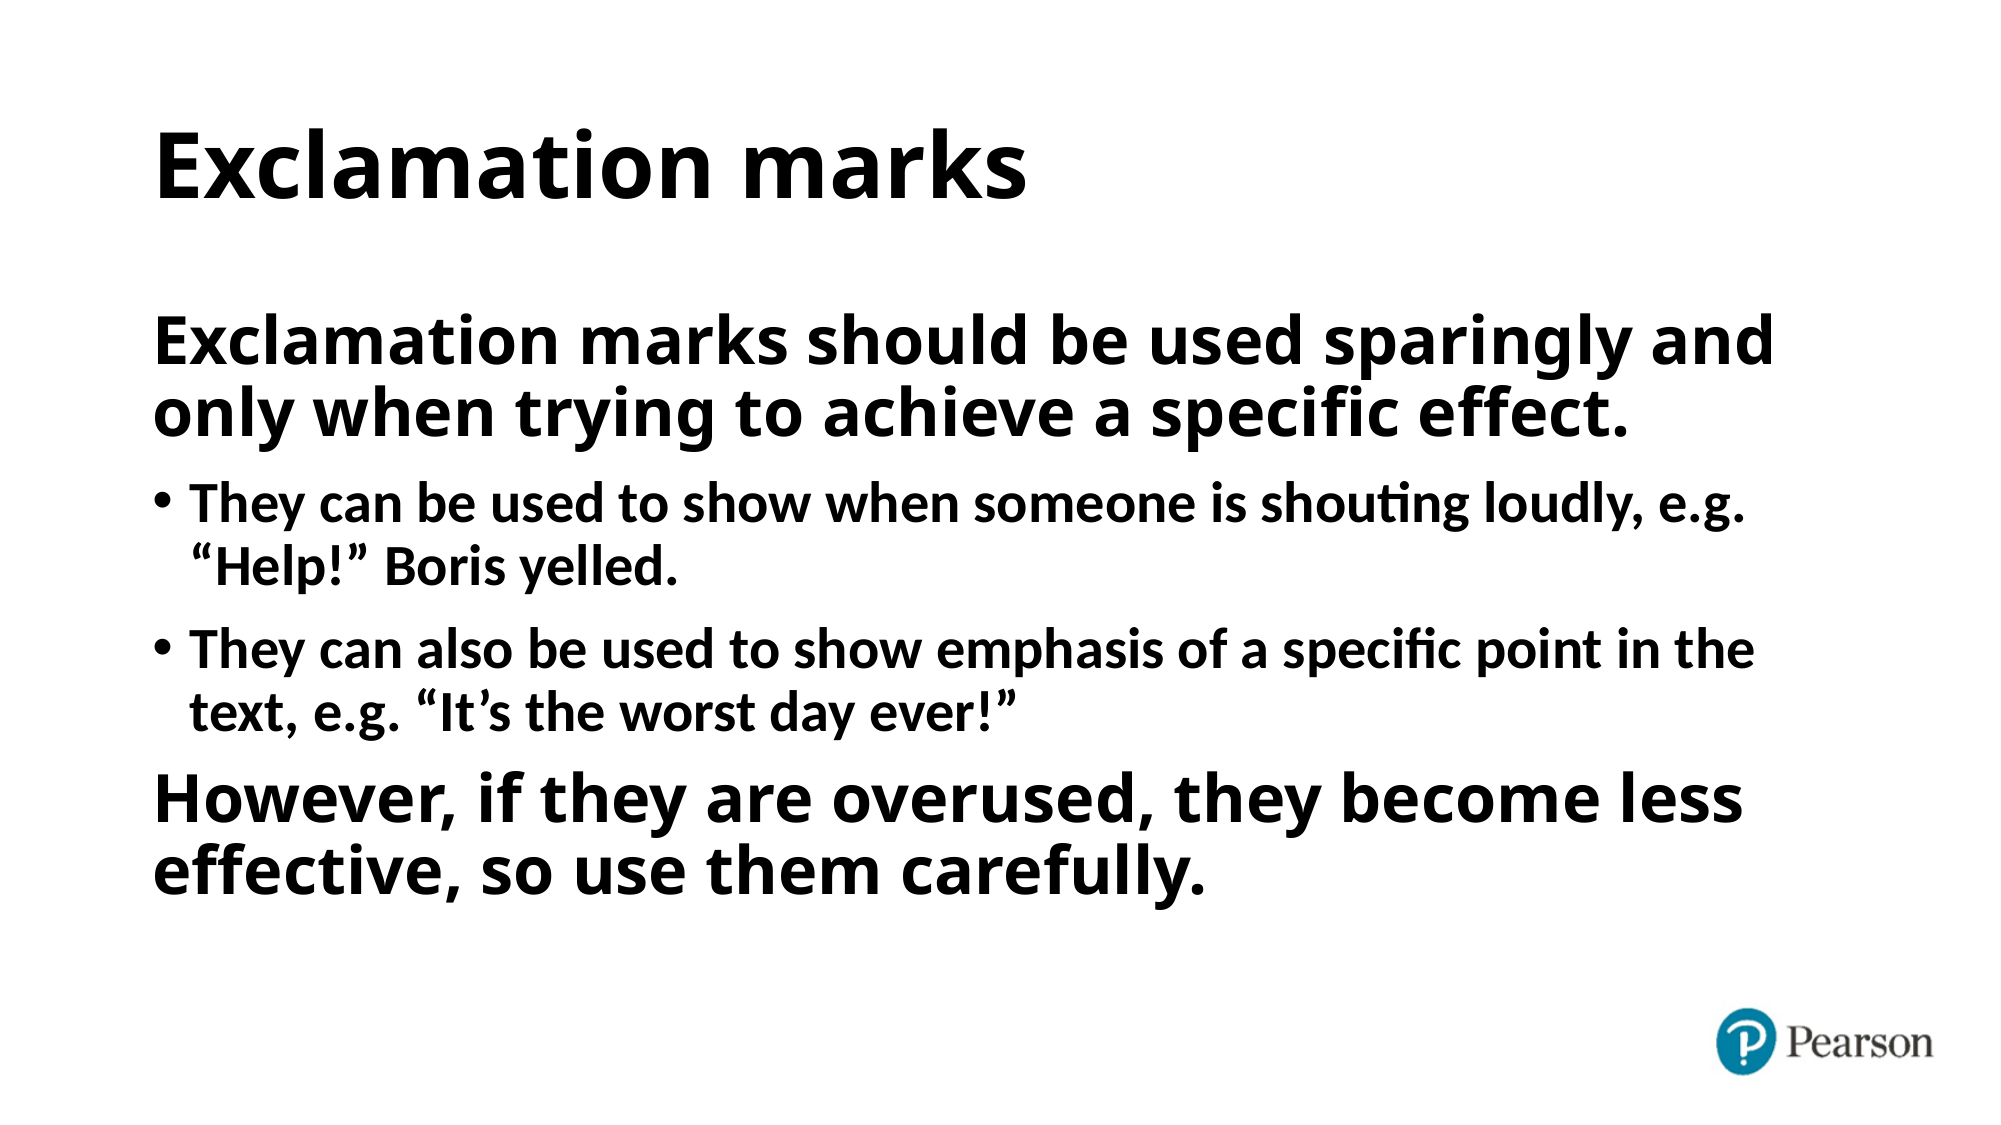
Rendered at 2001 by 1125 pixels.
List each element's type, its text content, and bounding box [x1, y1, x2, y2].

title Exclamation marks [137, 59, 1863, 278]
picture [1706, 993, 1944, 1086]
list Exclamation marks should be used sparingly and only when trying to achieve a specific effect. They can be used to show when someone is shouting loudly, e.g. “Help!” Boris yelled. They can also be used to show emphasis of a specific point in the text, e.g. “It’s the worst day ever!” However, if they are overused, they become less effective, so use them carefully. [137, 299, 1863, 1014]
